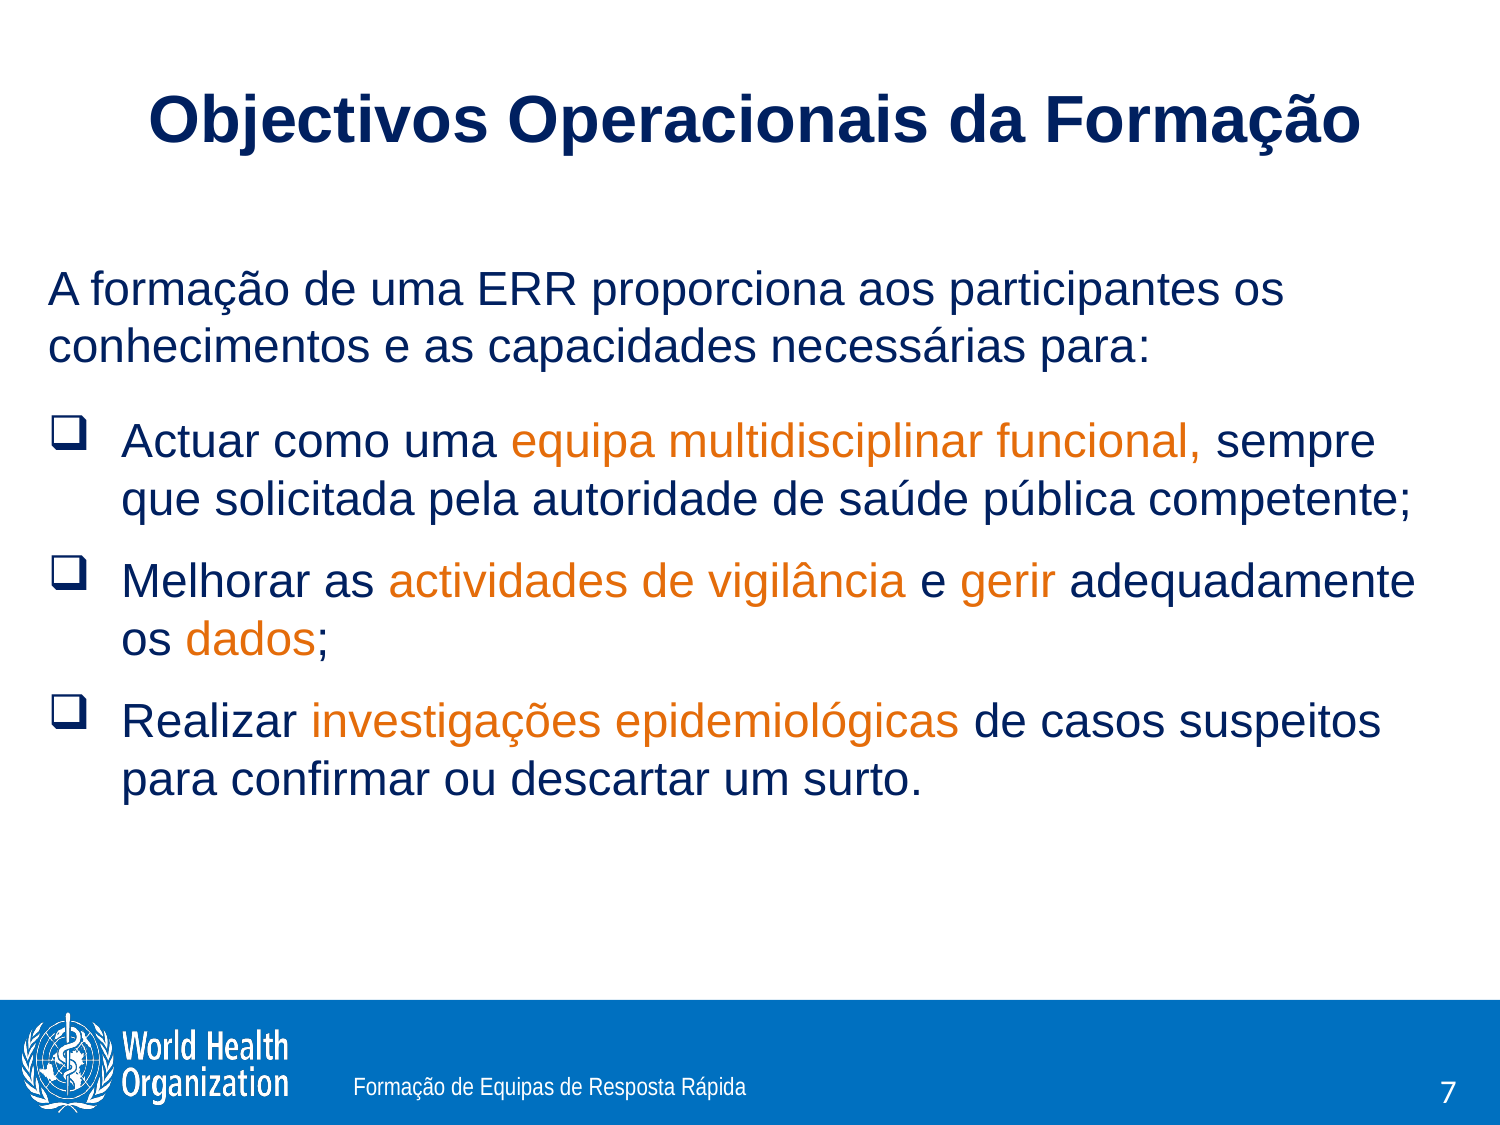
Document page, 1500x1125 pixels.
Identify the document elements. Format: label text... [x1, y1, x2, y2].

title Objectivos Operacionais da Formação [50, 45, 1463, 188]
picture [21, 1012, 288, 1113]
list A formação de uma ERR proporciona aos participantes os conhecimentos e as capacidades necessárias para: Actuar como uma equipa multidisciplinar funcional, sempre que solicitada pela autoridade de saúde pública competente; Melhorar as actividades de vigilância e gerir adequadamente os dados; Realizar investigações epidemiológicas de casos suspeitos para confirmar ou descartar um surto. [32, 249, 1458, 1038]
